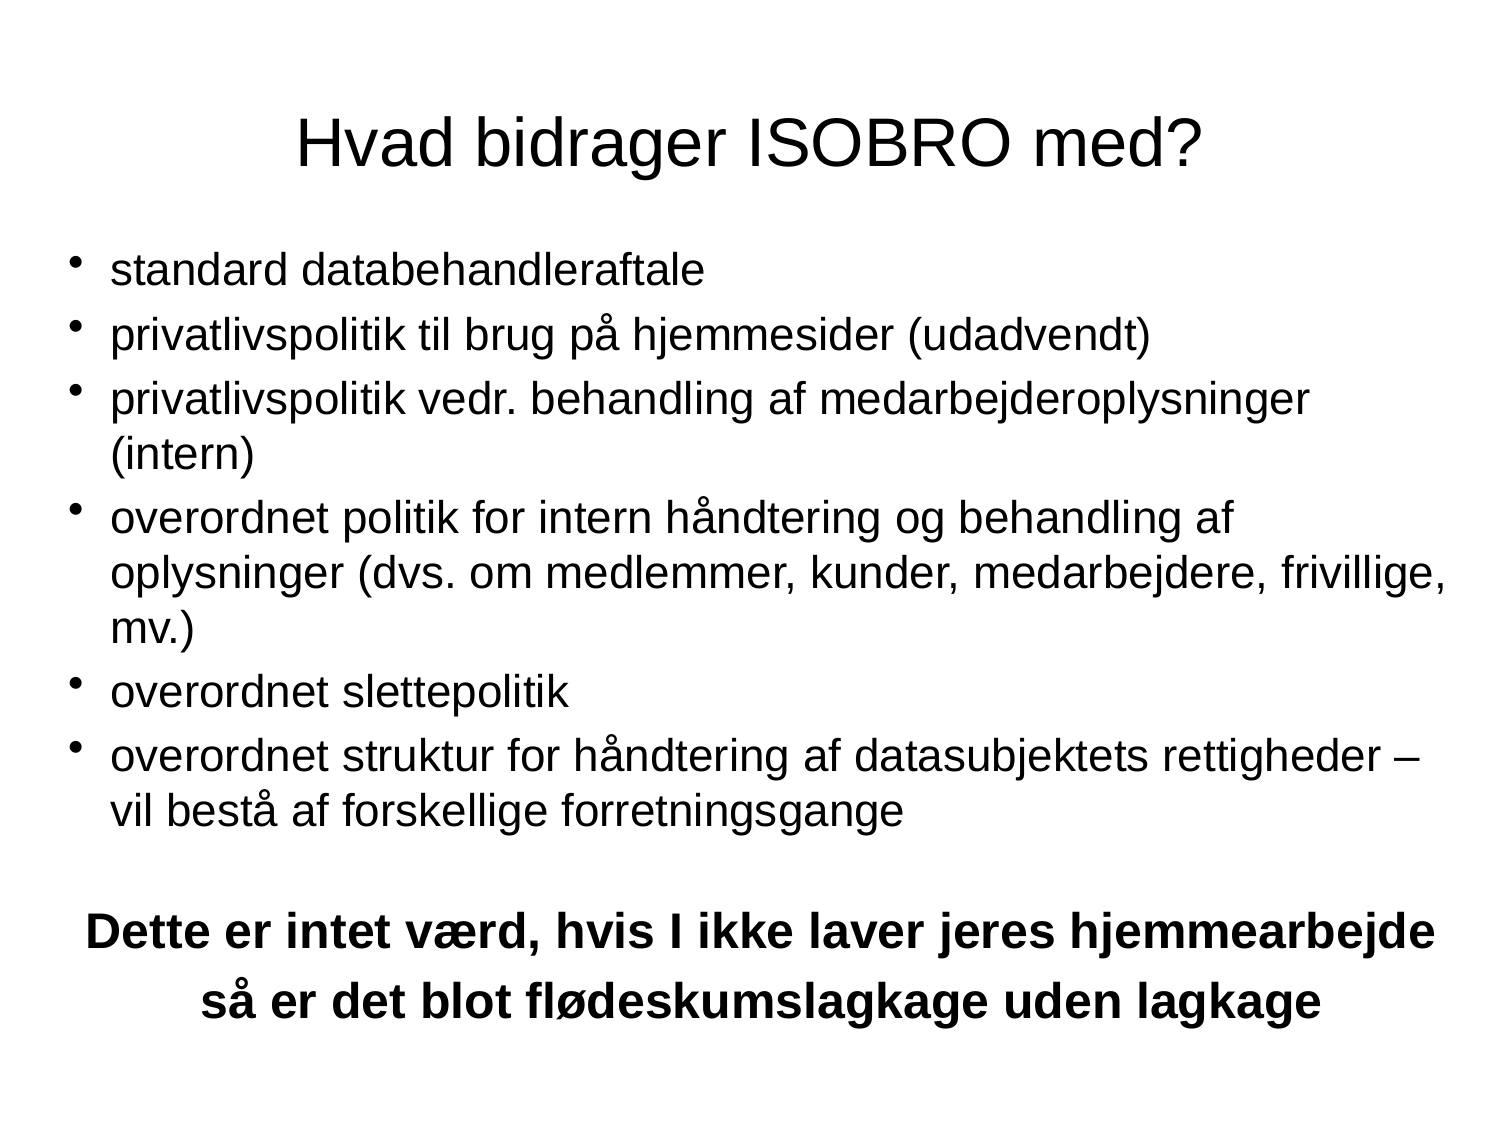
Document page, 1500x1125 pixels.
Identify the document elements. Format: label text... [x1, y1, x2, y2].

title Hvad bidrager ISOBRO med? [75, 45, 1425, 232]
list standard databehandleraftale privatlivspolitik til brug på hjemmesider (udadvendt) privatlivspolitik vedr. behandling af medarbejderoplysninger (intern) overordnet politik for intern håndtering og behandling af oplysninger (dvs. om medlemmer, kunder, medarbejdere, frivillige, mv.) overordnet slettepolitik overordnet struktur for håndtering af datasubjektets rettigheder – vil bestå af forskellige forretningsgange Dette er intet værd, hvis I ikke laver jeres hjemmearbejde så er det blot flødeskumslagkage uden lagkage [53, 232, 1471, 1059]
